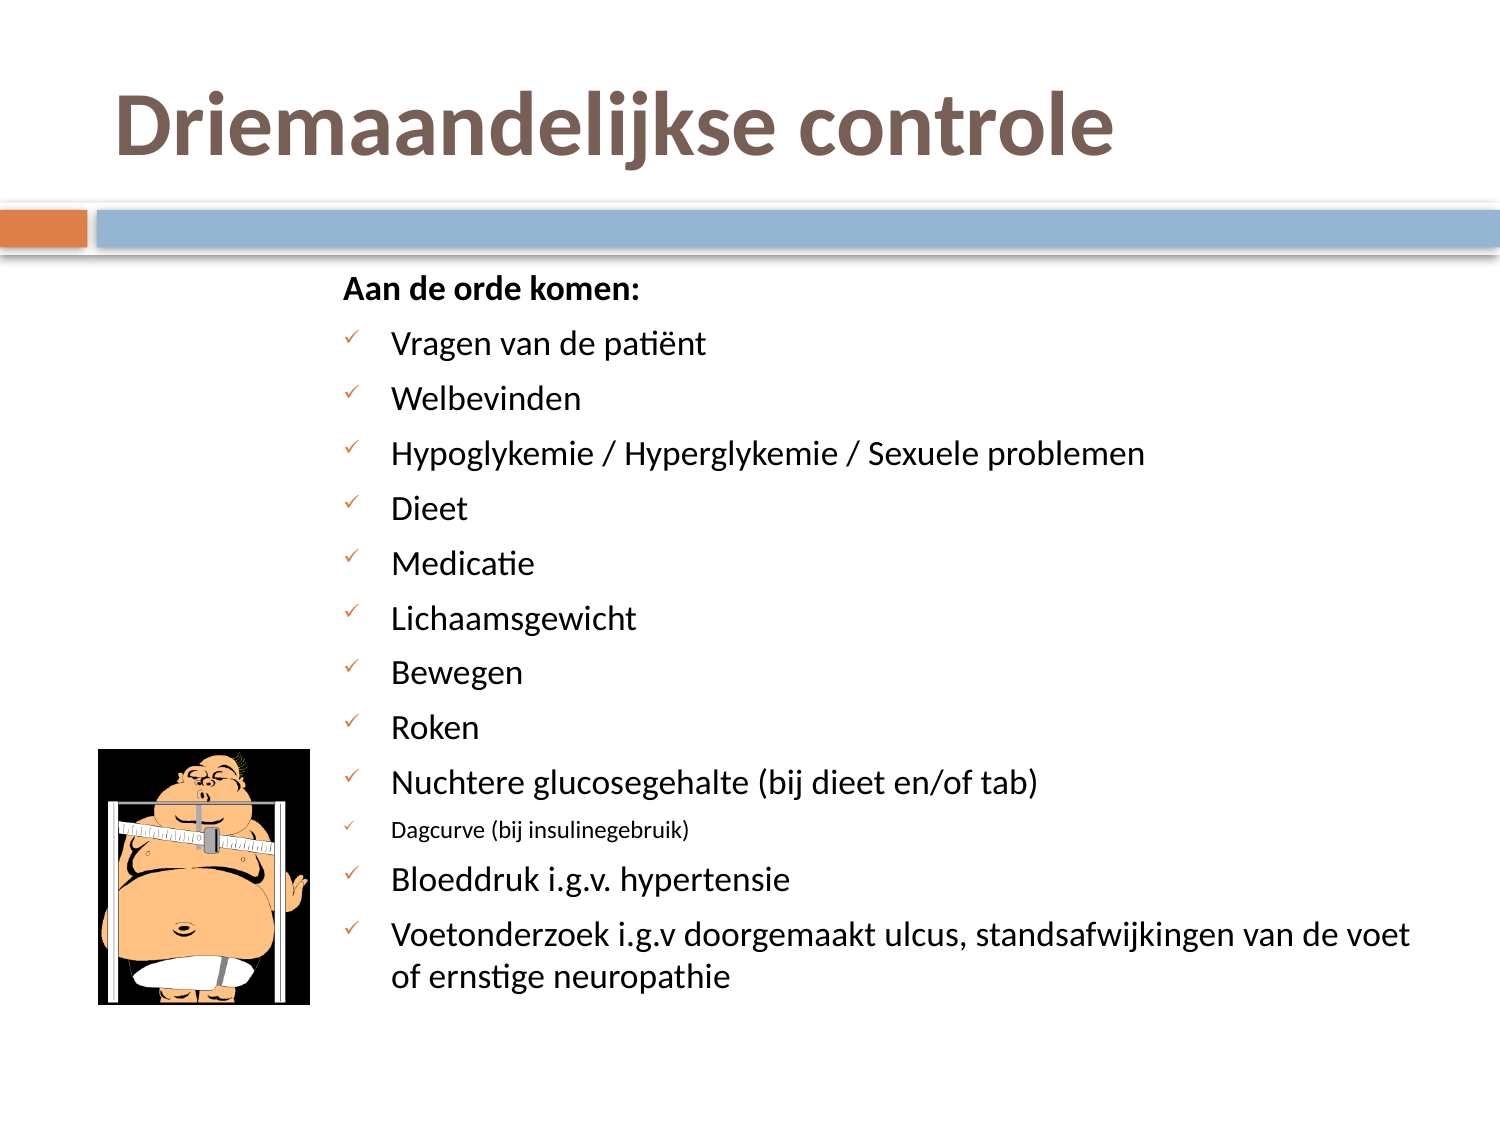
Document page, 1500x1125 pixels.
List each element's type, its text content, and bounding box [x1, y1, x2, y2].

list Aan de orde komen: Vragen van de patiënt Welbevinden Hypoglykemie / Hyperglykemie / Sexuele problemen Dieet Medicatie Lichaamsgewicht Bewegen Roken Nuchtere glucosegehalte (bij dieet en/of tab) Dagcurve (bij insulinegebruik) Bloeddruk i.g.v. hypertensie Voetonderzoek i.g.v doorgemaakt ulcus, standsafwijkingen van de voet of ernstige neuropathie [327, 257, 1430, 1009]
title Driemaandelijkse controle [99, 37, 1438, 201]
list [98, 749, 311, 1006]
